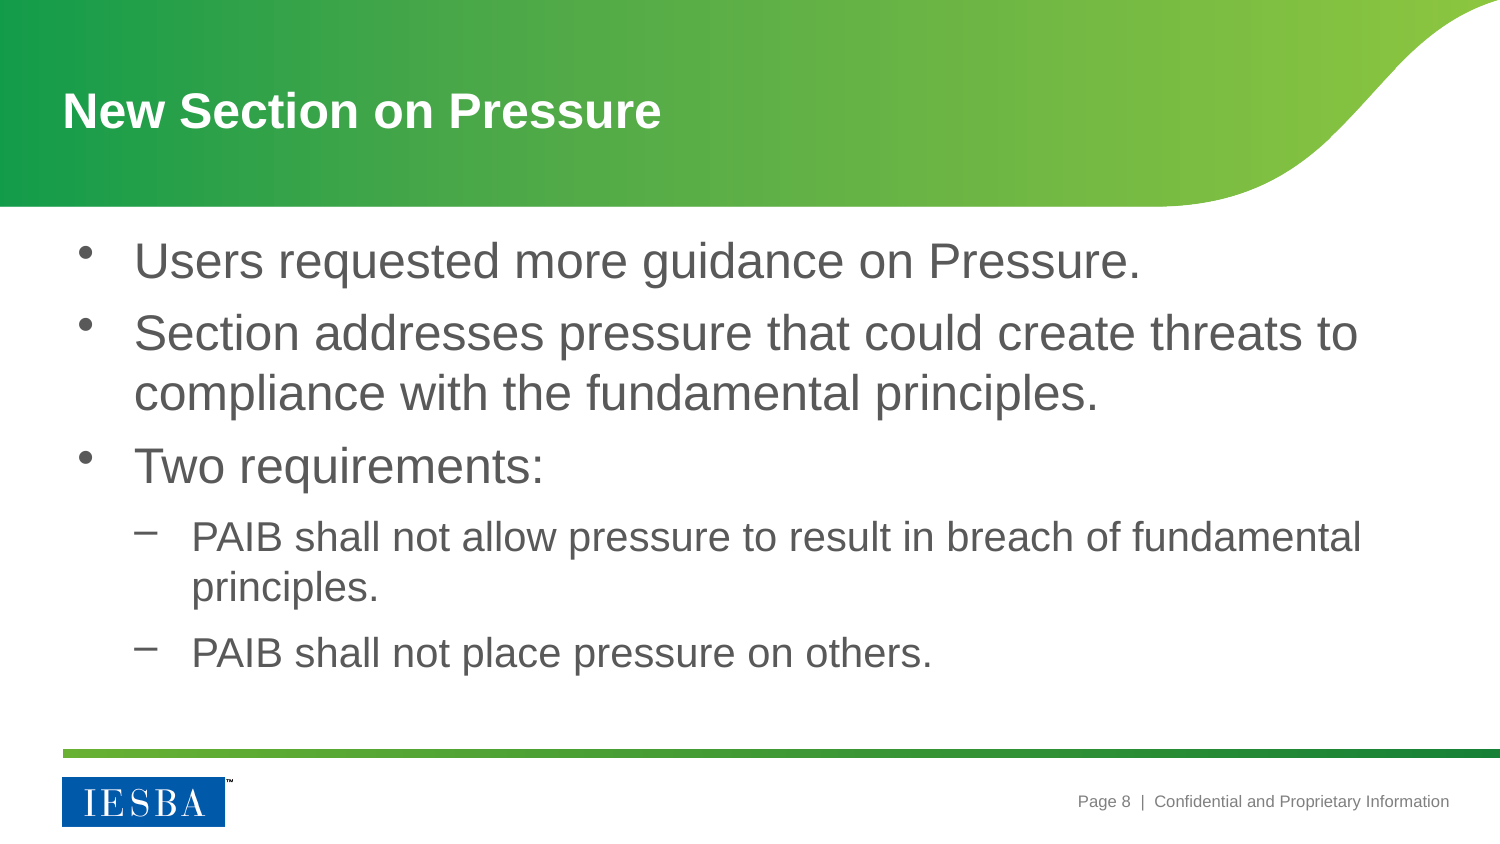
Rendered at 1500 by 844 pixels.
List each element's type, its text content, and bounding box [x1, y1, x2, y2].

picture [62, 777, 233, 827]
list Users requested more guidance on Pressure. Section addresses pressure that could create threats to compliance with the fundamental principles. Two requirements: PAIB shall not allow pressure to result in breach of fundamental principles. PAIB shall not place pressure on others. [62, 220, 1450, 724]
picture [0, 0, 1500, 207]
title New Section on Pressure [62, 75, 1300, 142]
